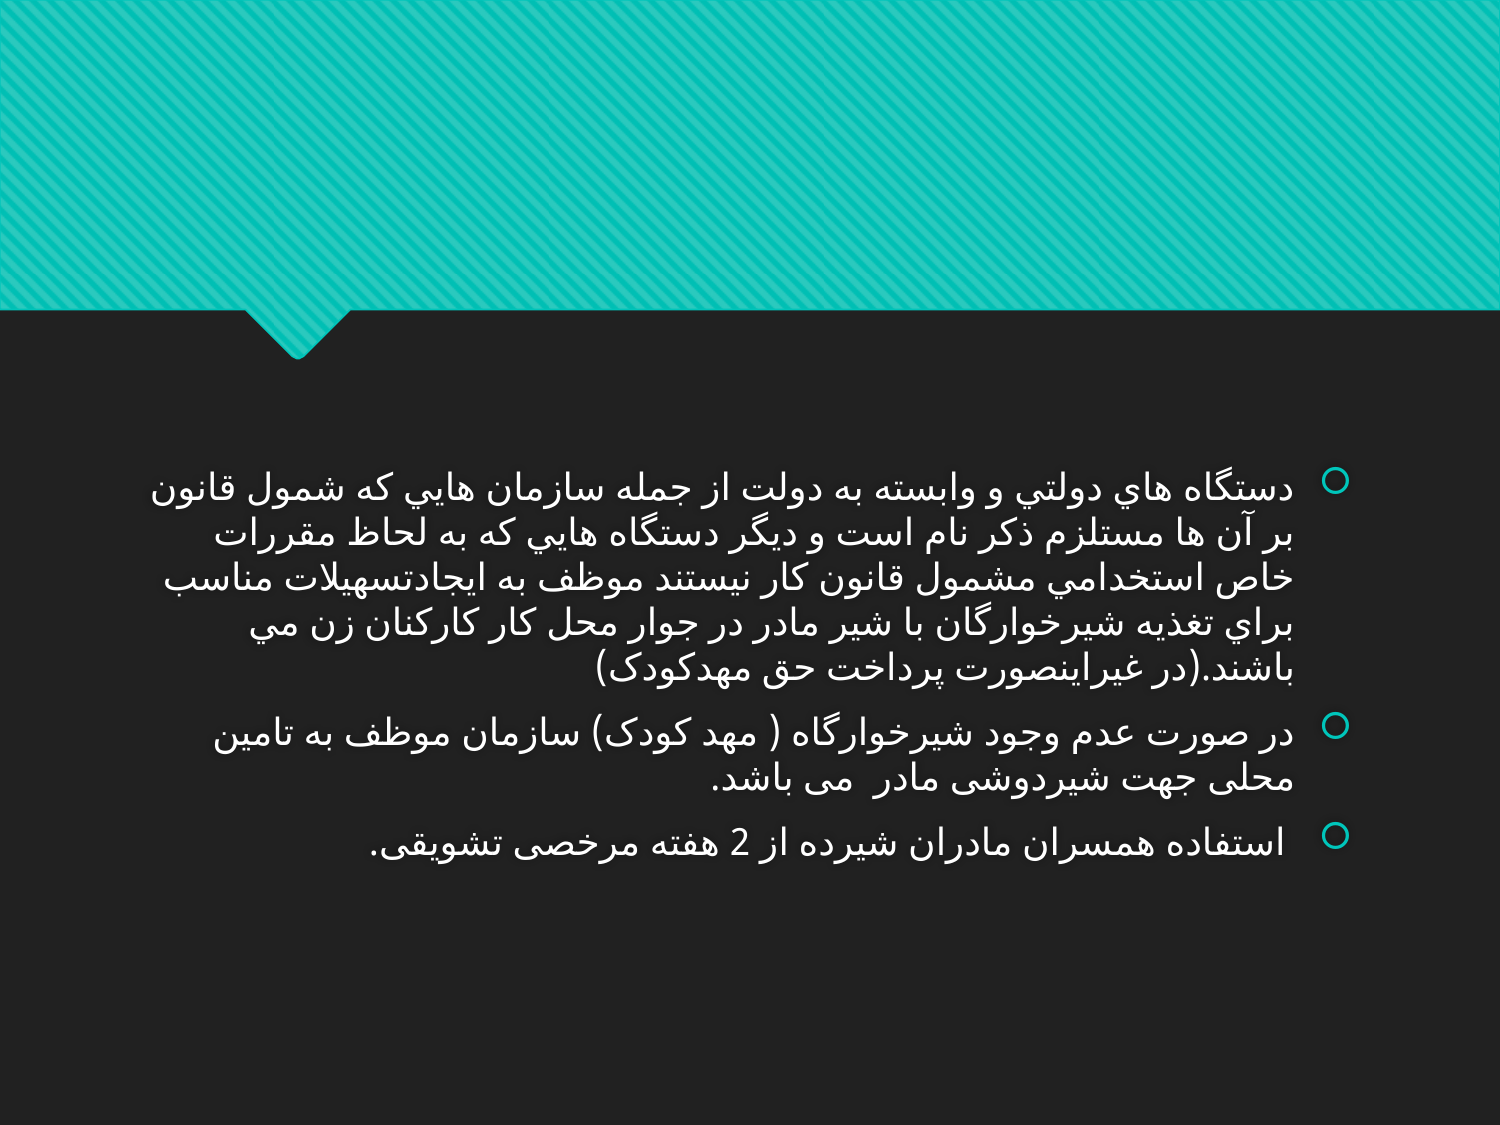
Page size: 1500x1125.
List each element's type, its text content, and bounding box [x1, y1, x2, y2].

list دستگاه هاي دولتي و وابسته به دولت از جمله سازمان هايي که شمول قانون بر آن ها مستلزم ذکر نام است و ديگر دستگاه هايي که به لحاظ مقررات خاص استخدامي مشمول قانون کار نیستند موظف به ايجادتسهیلات مناسب براي تغذيه شیرخوارگان با شیر مادر در جوار محل کار کارکنان زن مي باشند.(در غیراینصورت پرداخت حق مهدکودک) در صورت عدم وجود شیرخوارگاه ( مهد کودک) سازمان موظف به تامین محلی جهت شیردوشی مادر می باشد. استفاده همسران مادران شیرده از 2 هفته مرخصی تشویقی. [132, 364, 1368, 962]
